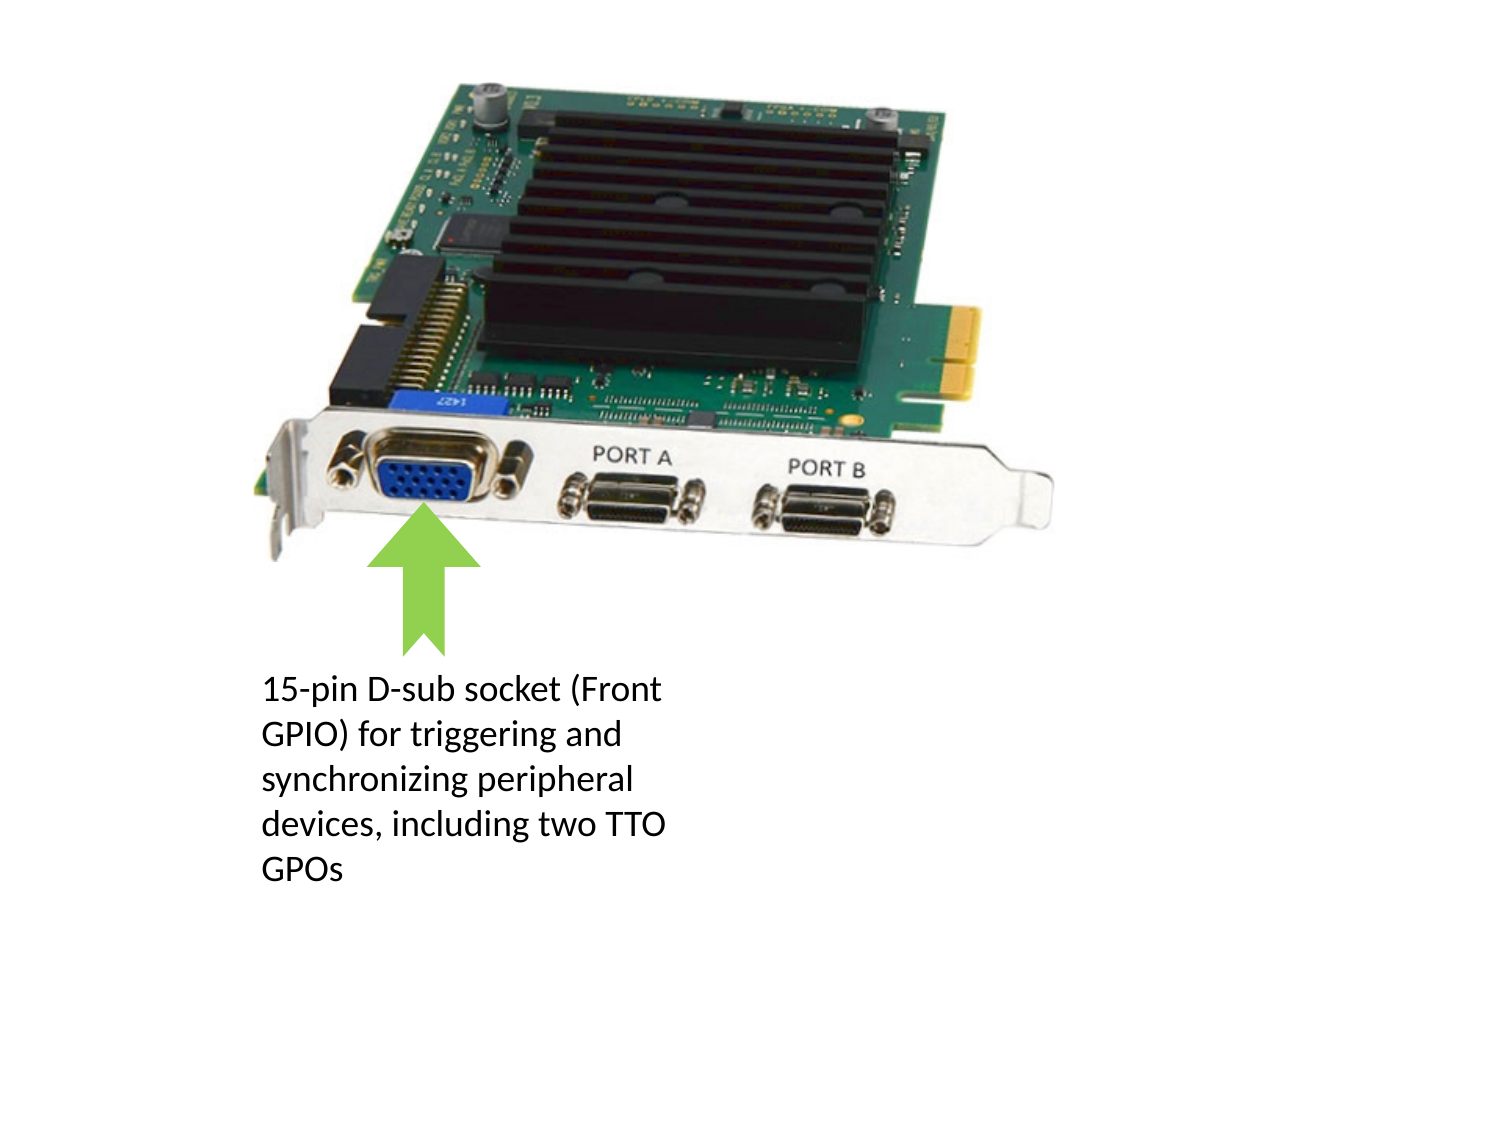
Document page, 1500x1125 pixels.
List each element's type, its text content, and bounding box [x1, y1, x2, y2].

picture [253, 81, 1056, 563]
text_box 15-pin D-sub socket (Front GPIO) for triggering and synchronizing peripheral devices, including two TTO GPOs [246, 656, 702, 897]
text_box [366, 569, 482, 656]
